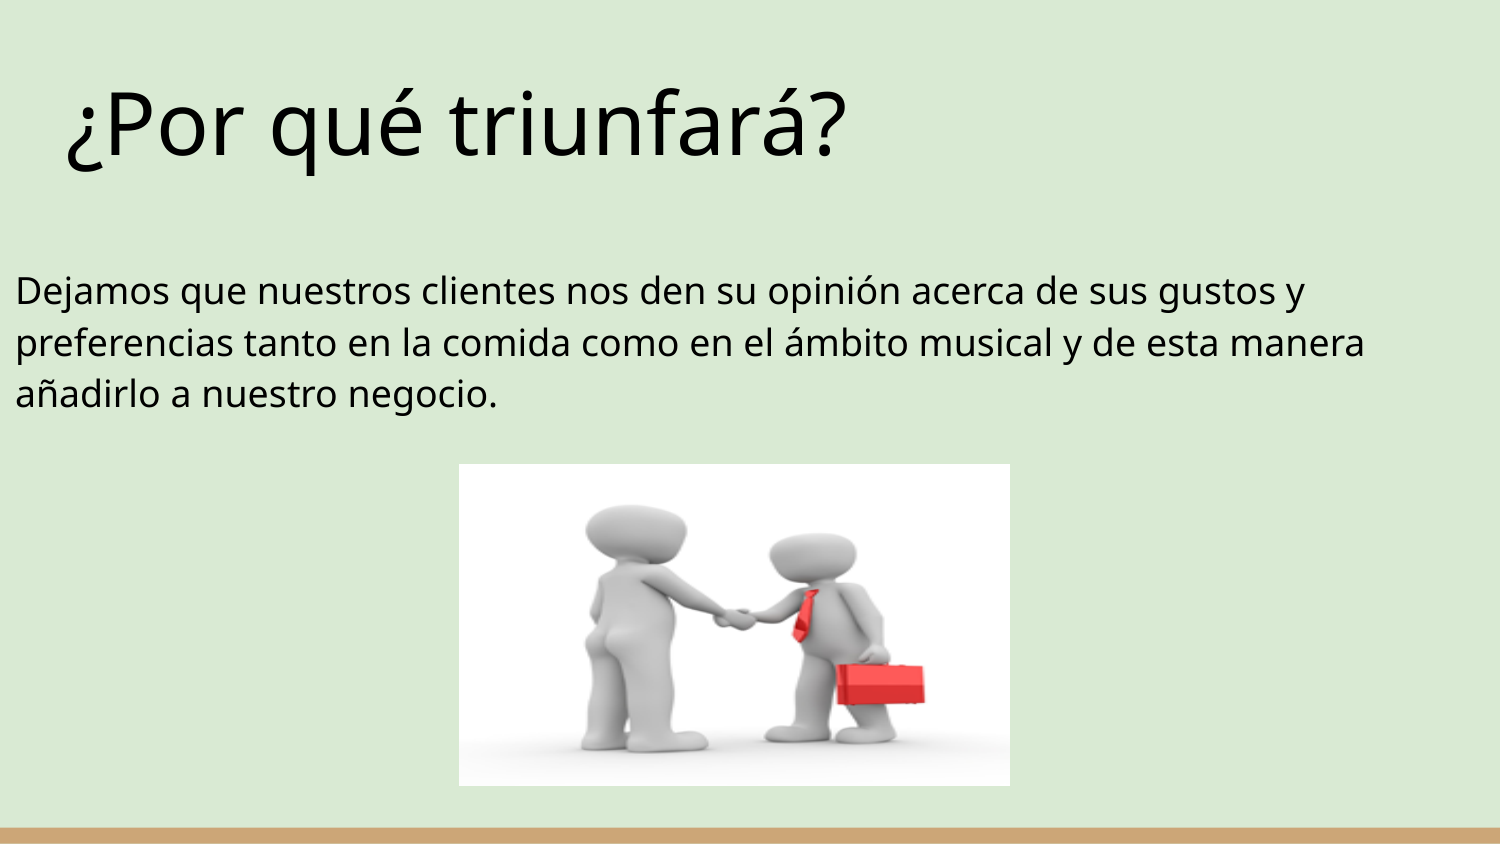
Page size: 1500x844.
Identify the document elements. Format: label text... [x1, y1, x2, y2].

title ¿Por qué triunfará? [51, 51, 1449, 166]
picture [459, 464, 1010, 786]
list Dejamos que nuestros clientes nos den su opinión acerca de sus gustos y preferencias tanto en la comida como en el ámbito musical y de esta manera añadirlo a nuestro negocio. [0, 166, 1500, 665]
